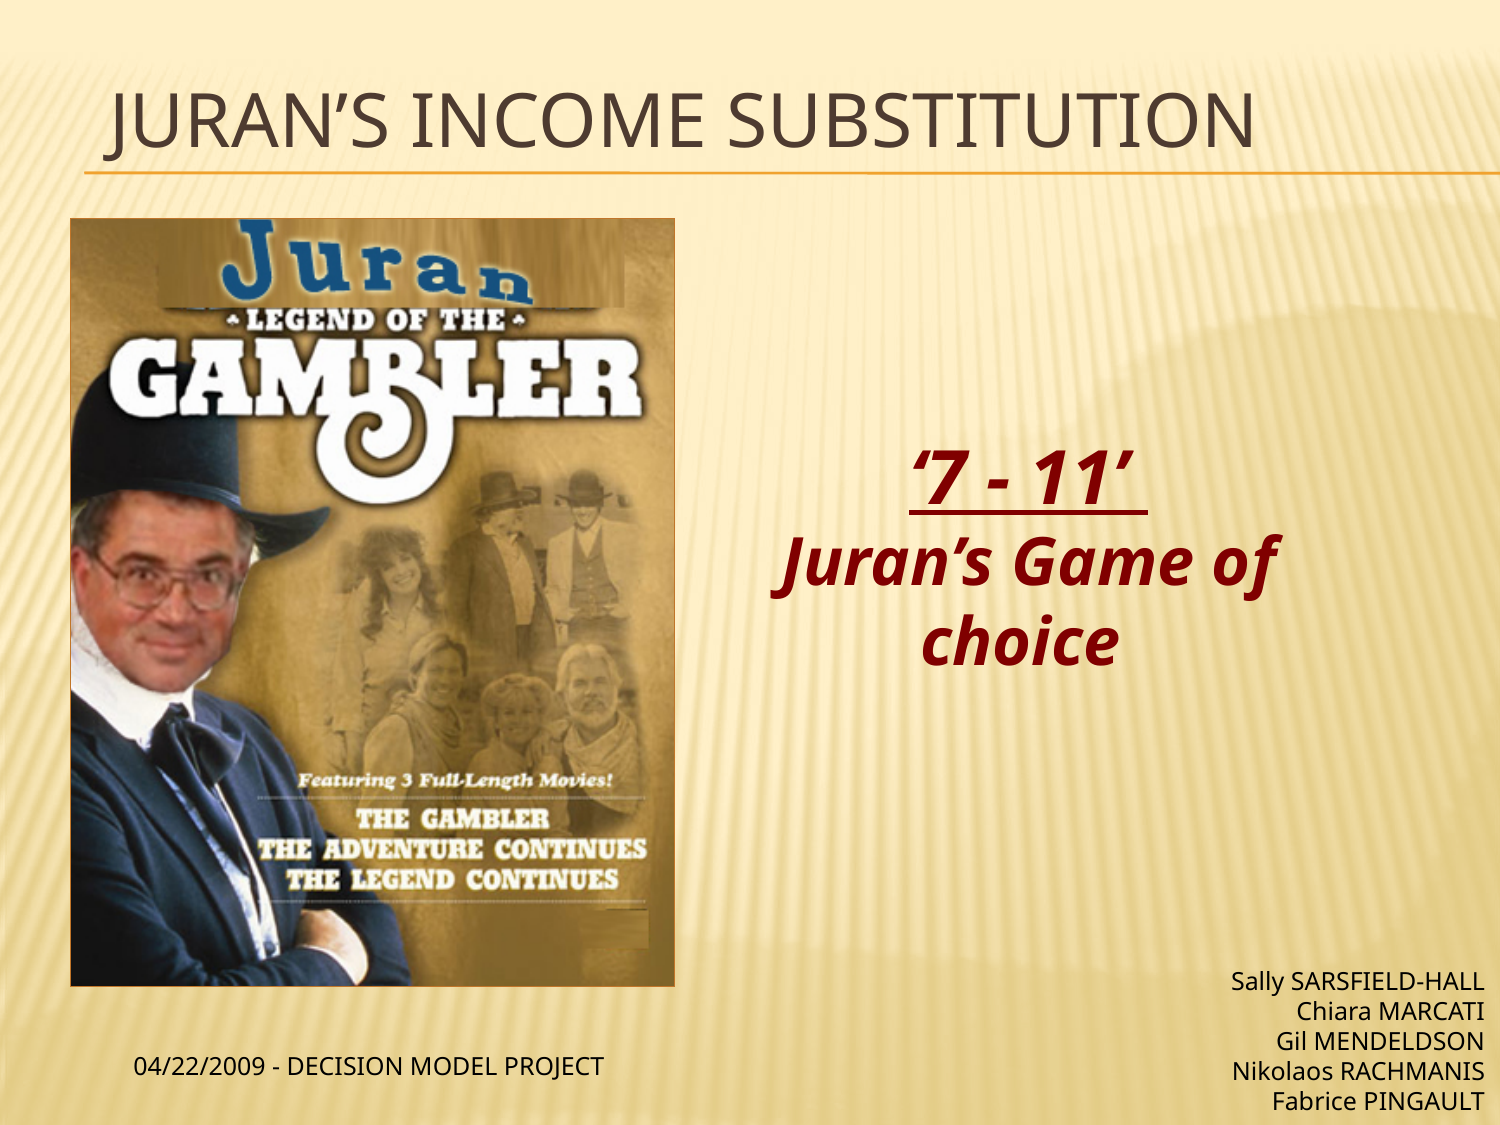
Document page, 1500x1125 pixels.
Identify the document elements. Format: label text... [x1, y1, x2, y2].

footer 04/22/2009 - DECISION MODEL PROJECT [71, 1043, 674, 1100]
text_box [450, 137, 1250, 213]
subtitle Juran’s Income Substitution [94, 64, 1394, 201]
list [70, 218, 675, 987]
text_box Sally SARSFIELD-HALL Chiara MARCATI Gil MENDELDSON Nikolaos RACHMANIS Fabrice PINGAULT [1111, 958, 1500, 1123]
text_box ‘7 - 11’ Juran’s Game of choice [703, 421, 1355, 694]
